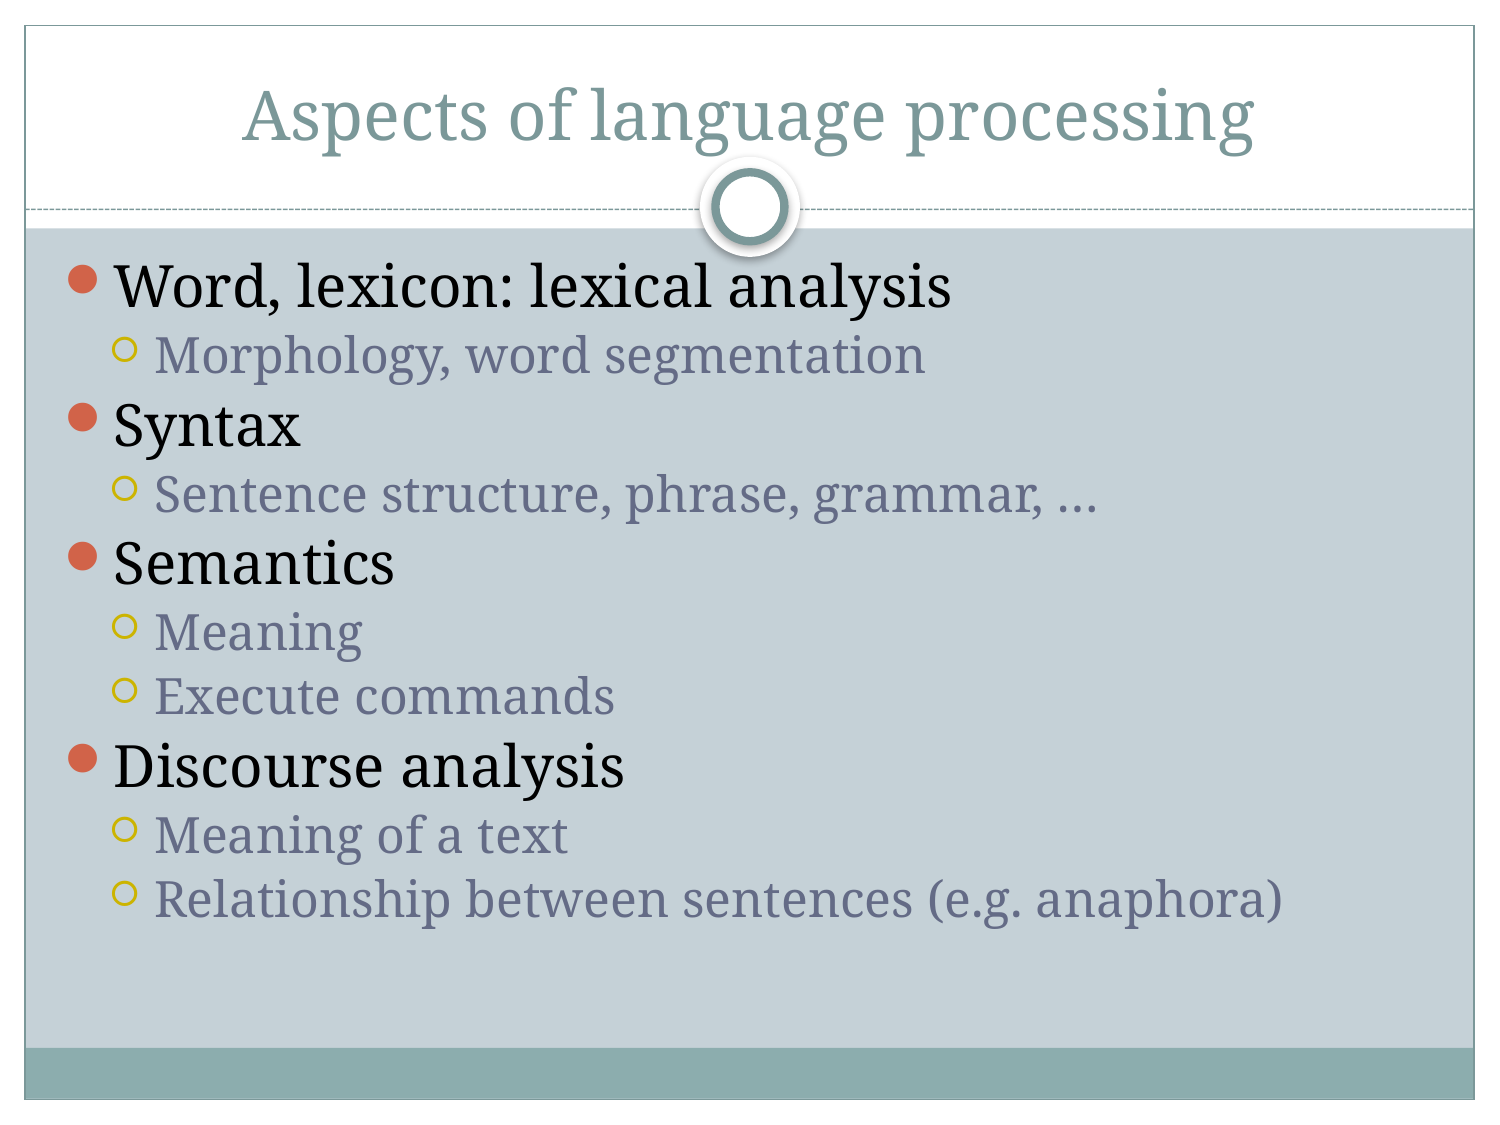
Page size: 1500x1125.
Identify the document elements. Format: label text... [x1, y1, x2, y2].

title Aspects of language processing [49, 37, 1450, 162]
list Word, lexicon: lexical analysis Morphology, word segmentation Syntax Sentence structure, phrase, grammar, … Semantics Meaning Execute commands Discourse analysis Meaning of a text Relationship between sentences (e.g. anaphora) [49, 249, 1450, 1005]
